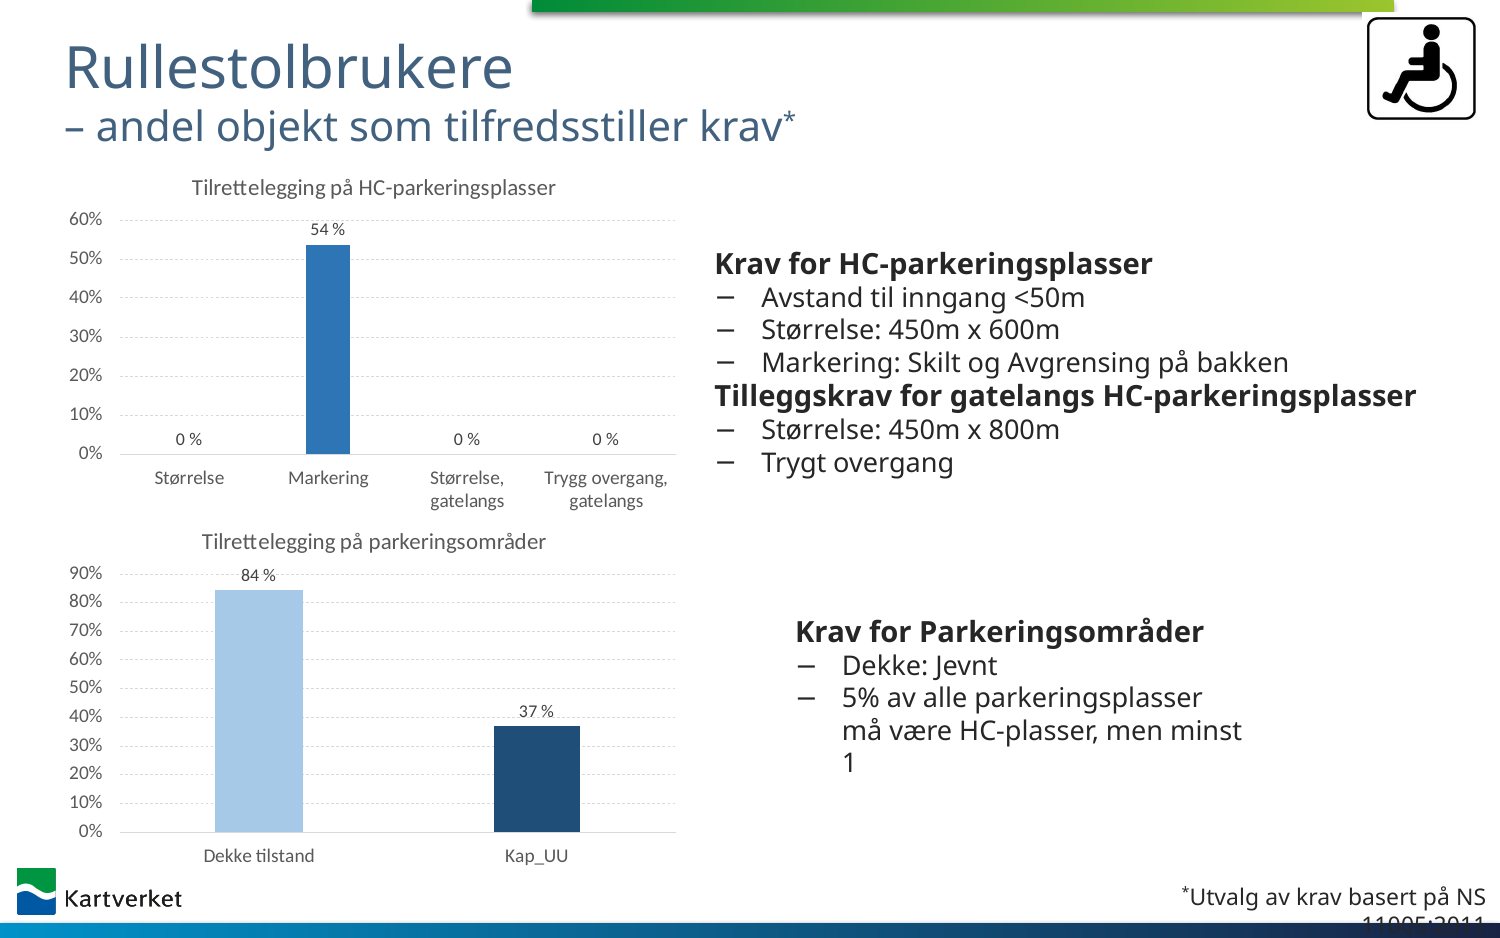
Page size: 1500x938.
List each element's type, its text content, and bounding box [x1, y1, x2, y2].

text_box Rullestolbrukere – andel objekt som tilfredsstiller krav* [49, 25, 1431, 158]
text_box Krav for HC-parkeringsplasser Avstand til inngang <50m Størrelse: 450m x 600m Markering: Skilt og Avgrensing på bakken Tilleggskrav for gatelangs HC-parkeringsplasser Størrelse: 450m x 800m Trygt overgang [699, 237, 1433, 485]
picture [62, 520, 687, 874]
text_box *Utvalg av krav basert på NS 11005:2011 [1068, 873, 1500, 938]
picture [1362, 12, 1481, 126]
text_box Krav for Parkeringsområder Dekke: Jevnt 5% av alle parkeringsplasser må være HC-plasser, men minst 1 [780, 605, 1261, 786]
picture [62, 166, 687, 519]
